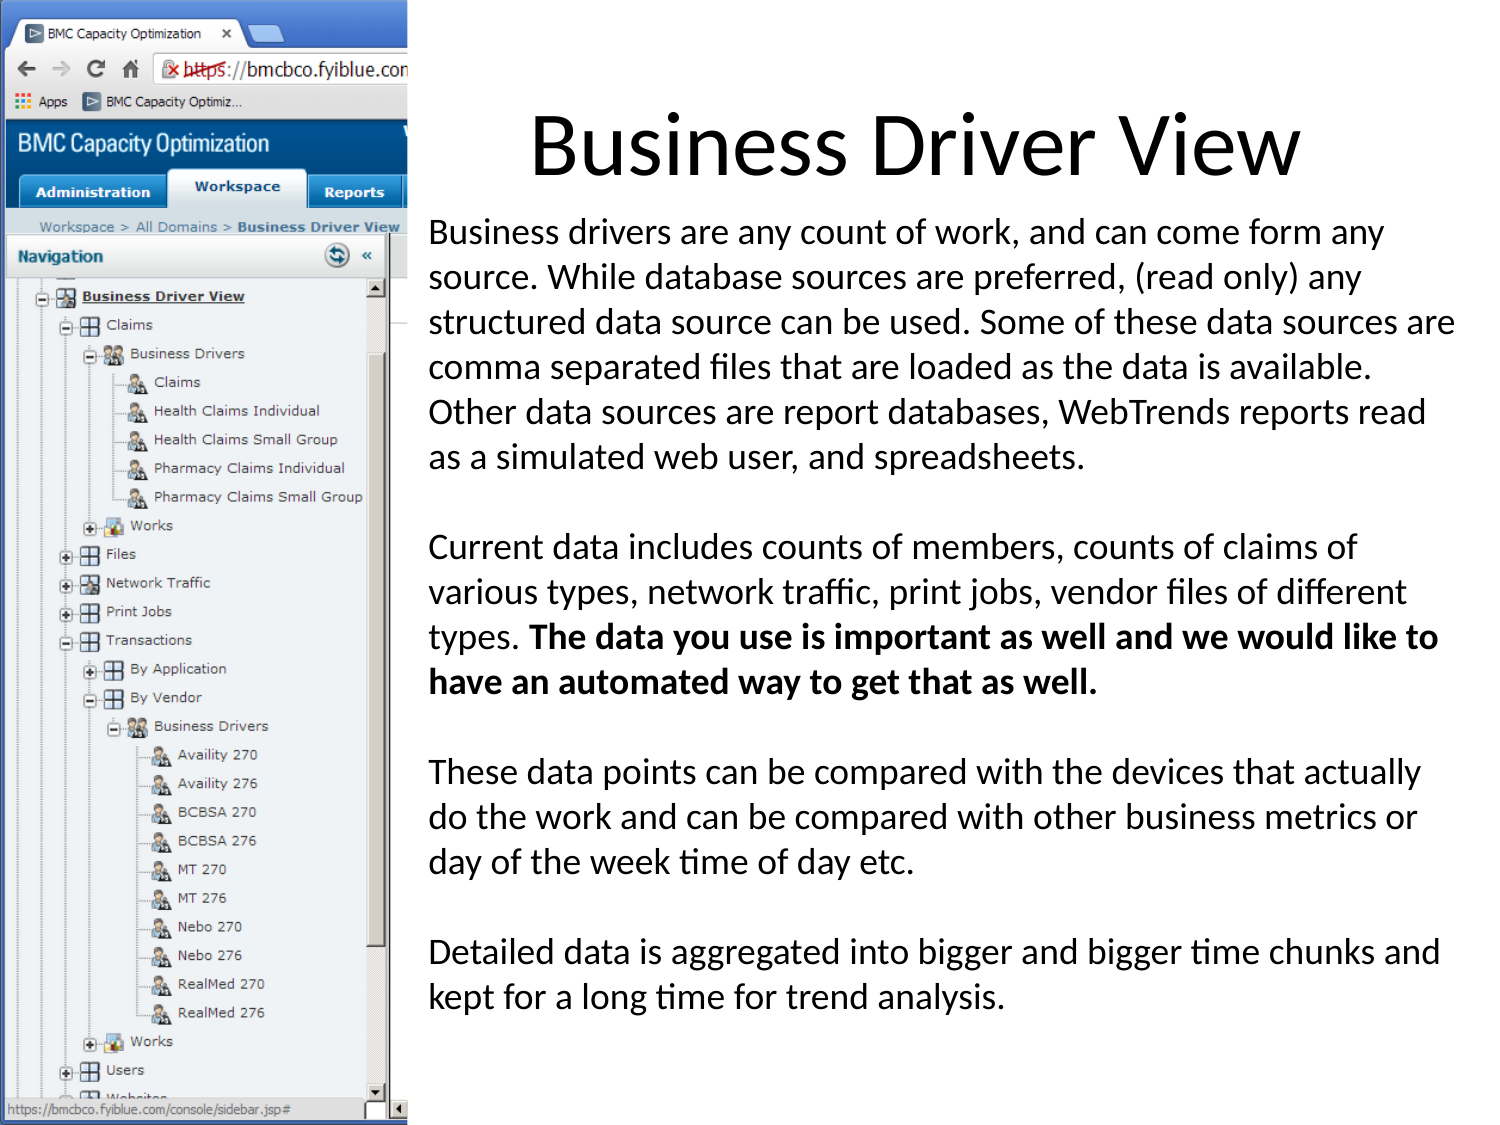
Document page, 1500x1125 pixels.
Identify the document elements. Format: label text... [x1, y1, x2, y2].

text_box Business drivers are any count of work, and can come form any source. While database sources are preferred, (read only) any structured data source can be used. Some of these data sources are comma separated files that are loaded as the data is available. Other data sources are report databases, WebTrends reports read as a simulated web user, and spreadsheets. Current data includes counts of members, counts of claims of various types, network traffic, print jobs, vendor files of different types. The data you use is important as well and we would like to have an automated way to get that as well. These data points can be compared with the devices that actually do the work and can be compared with other business metrics or day of the week time of day etc. Detailed data is aggregated into bigger and bigger time chunks and kept for a long time for trend analysis. [413, 199, 1475, 1070]
title Business Driver View [412, 45, 1425, 233]
picture [0, 0, 408, 1125]
